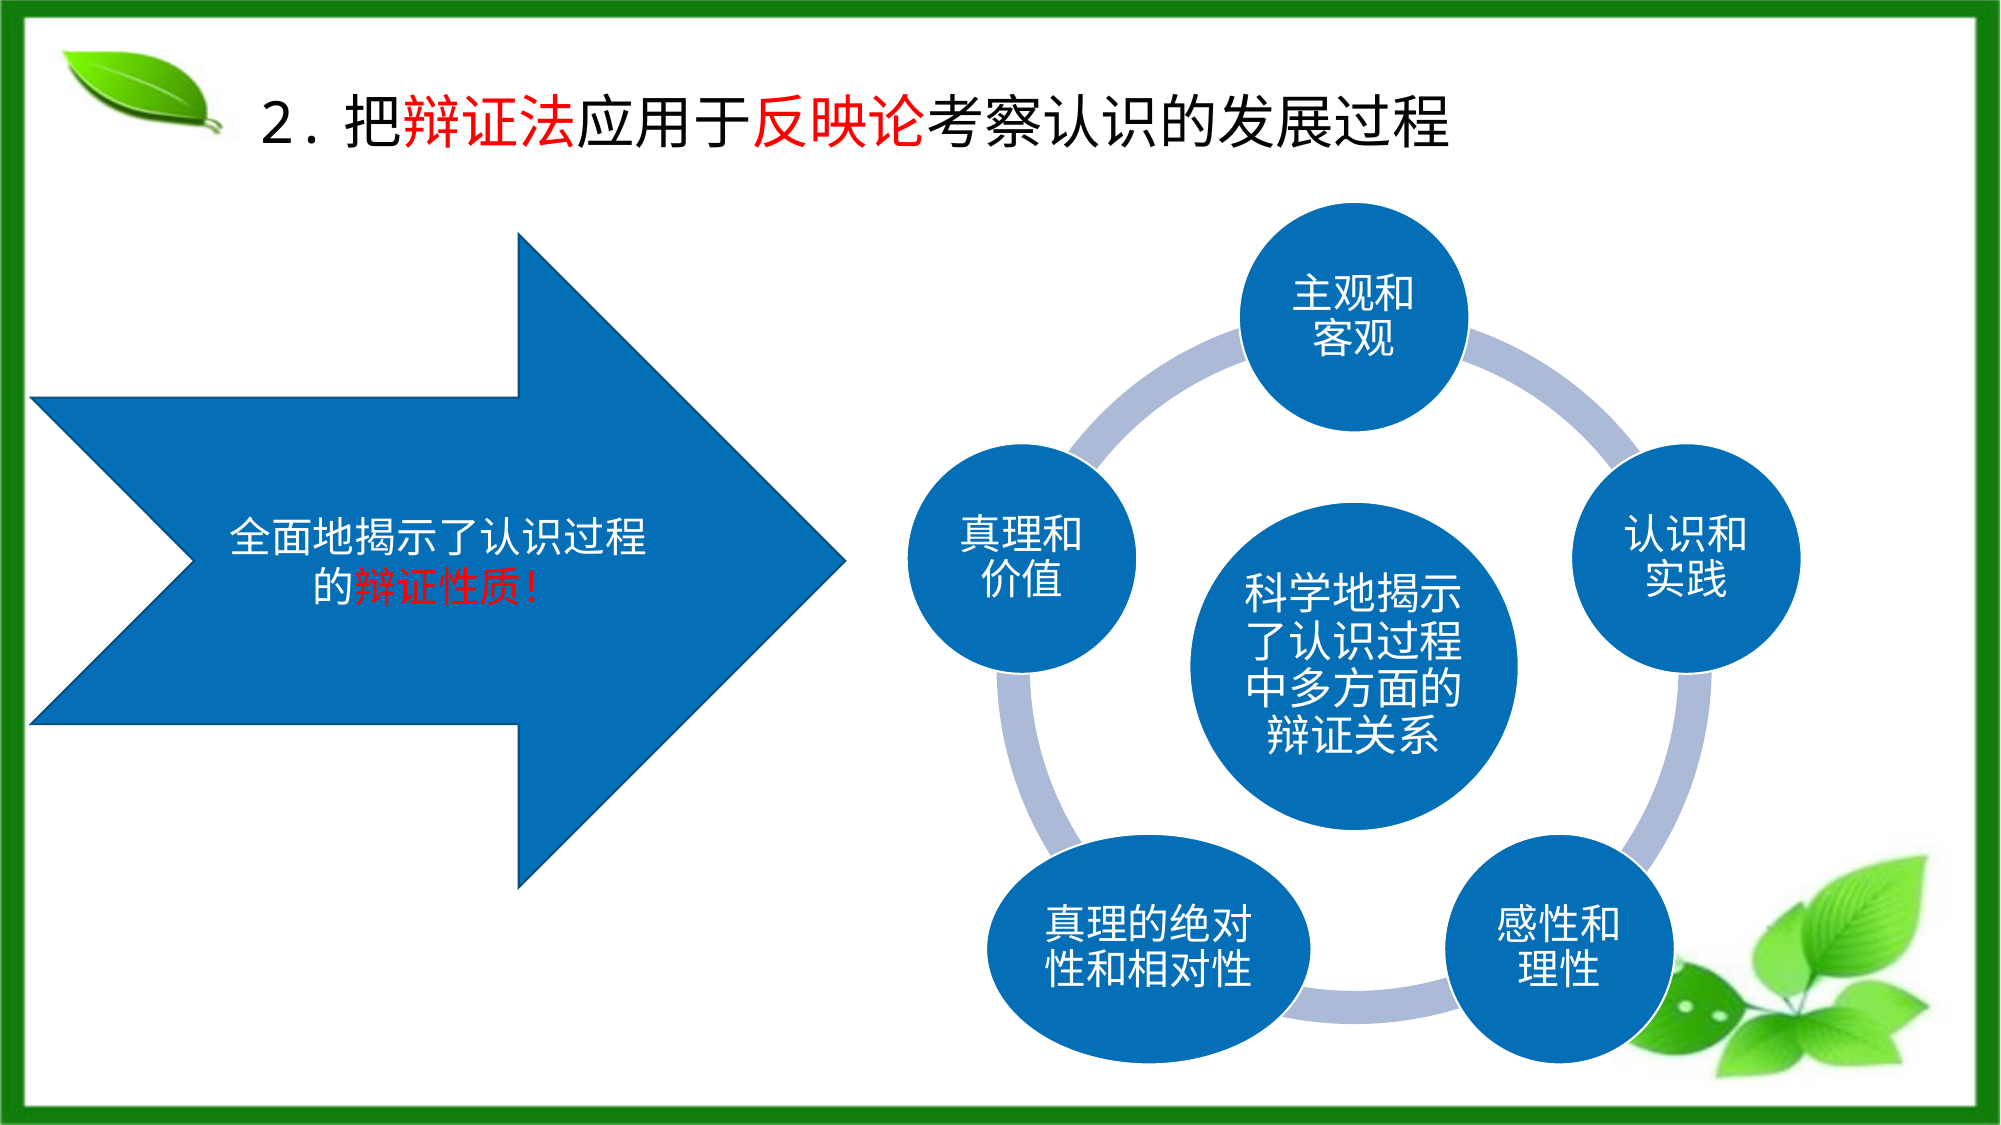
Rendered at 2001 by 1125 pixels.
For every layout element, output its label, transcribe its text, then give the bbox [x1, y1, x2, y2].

text_box 全面地揭示了认识过程的辩证性质！ [31, 234, 682, 888]
text_box 2.把辩证法应用于反映论考察认识的发展过程 [245, 49, 1660, 163]
picture [0, 0, 2001, 1125]
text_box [687, 201, 2000, 1071]
